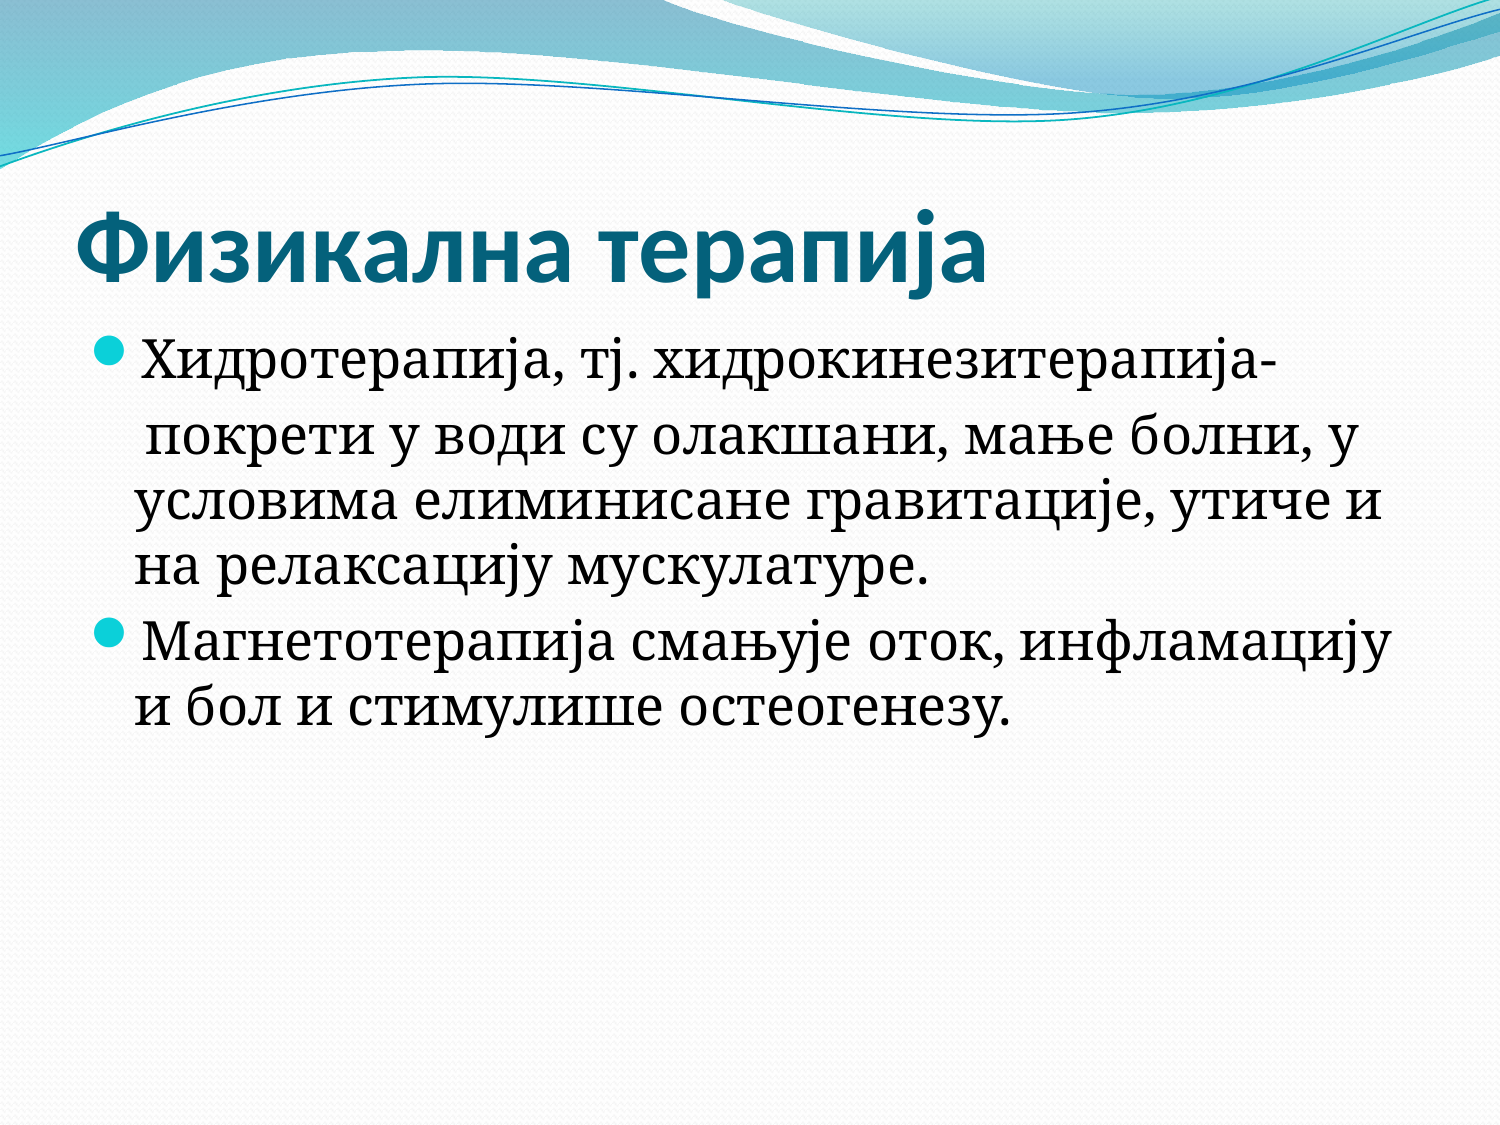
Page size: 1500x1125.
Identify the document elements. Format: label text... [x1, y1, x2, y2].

title Физикална терапија [75, 115, 1425, 303]
list Хидротерапија, тј. хидрокинезитерапија- покрети у води су олакшани, мање болни, у условима елиминисане гравитације, утиче и на релаксацију мускулатуре. Магнетотерапија смањује оток, инфламацију и бол и стимулише остеогенезу. [75, 317, 1425, 1038]
